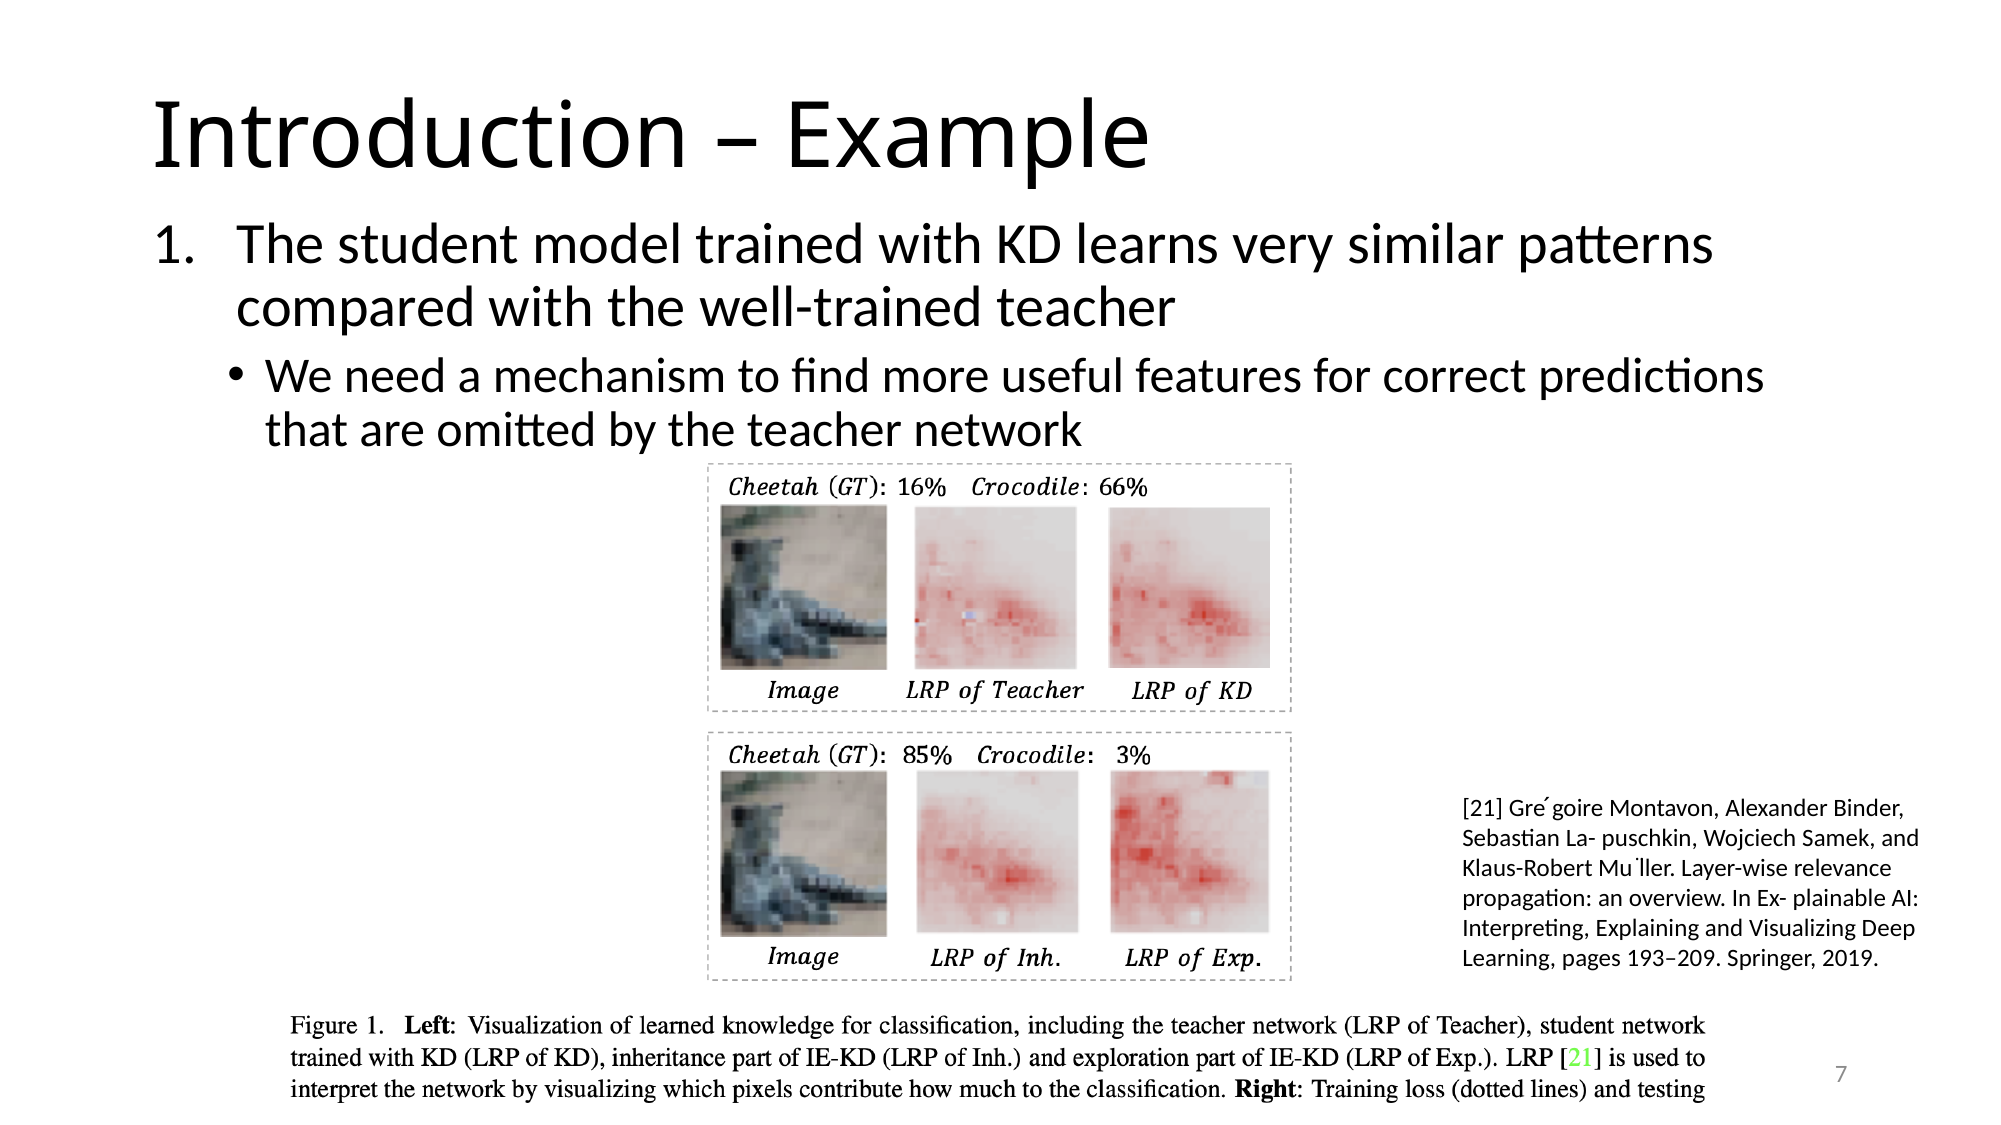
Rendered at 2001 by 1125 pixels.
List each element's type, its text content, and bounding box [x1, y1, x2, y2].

list The student model trained with KD learns very similar patterns compared with the well-trained teacher We need a mechanism to find more useful features for correct predictions that are omitted by the teacher network [137, 205, 1863, 920]
slide_number 7 [1714, 1042, 1863, 1103]
picture [286, 450, 1714, 1109]
title Introduction – Example [137, 28, 1863, 205]
text_box [21] Gre ́goire Montavon, Alexander Binder, Sebastian La- puschkin, Wojciech Samek, and Klaus-Robert Mu ̈ller. Layer-wise relevance propagation: an overview. In Ex- plainable AI: Interpreting, Explaining and Visualizing Deep Learning, pages 193–209. Springer, 2019. [1447, 784, 1947, 979]
